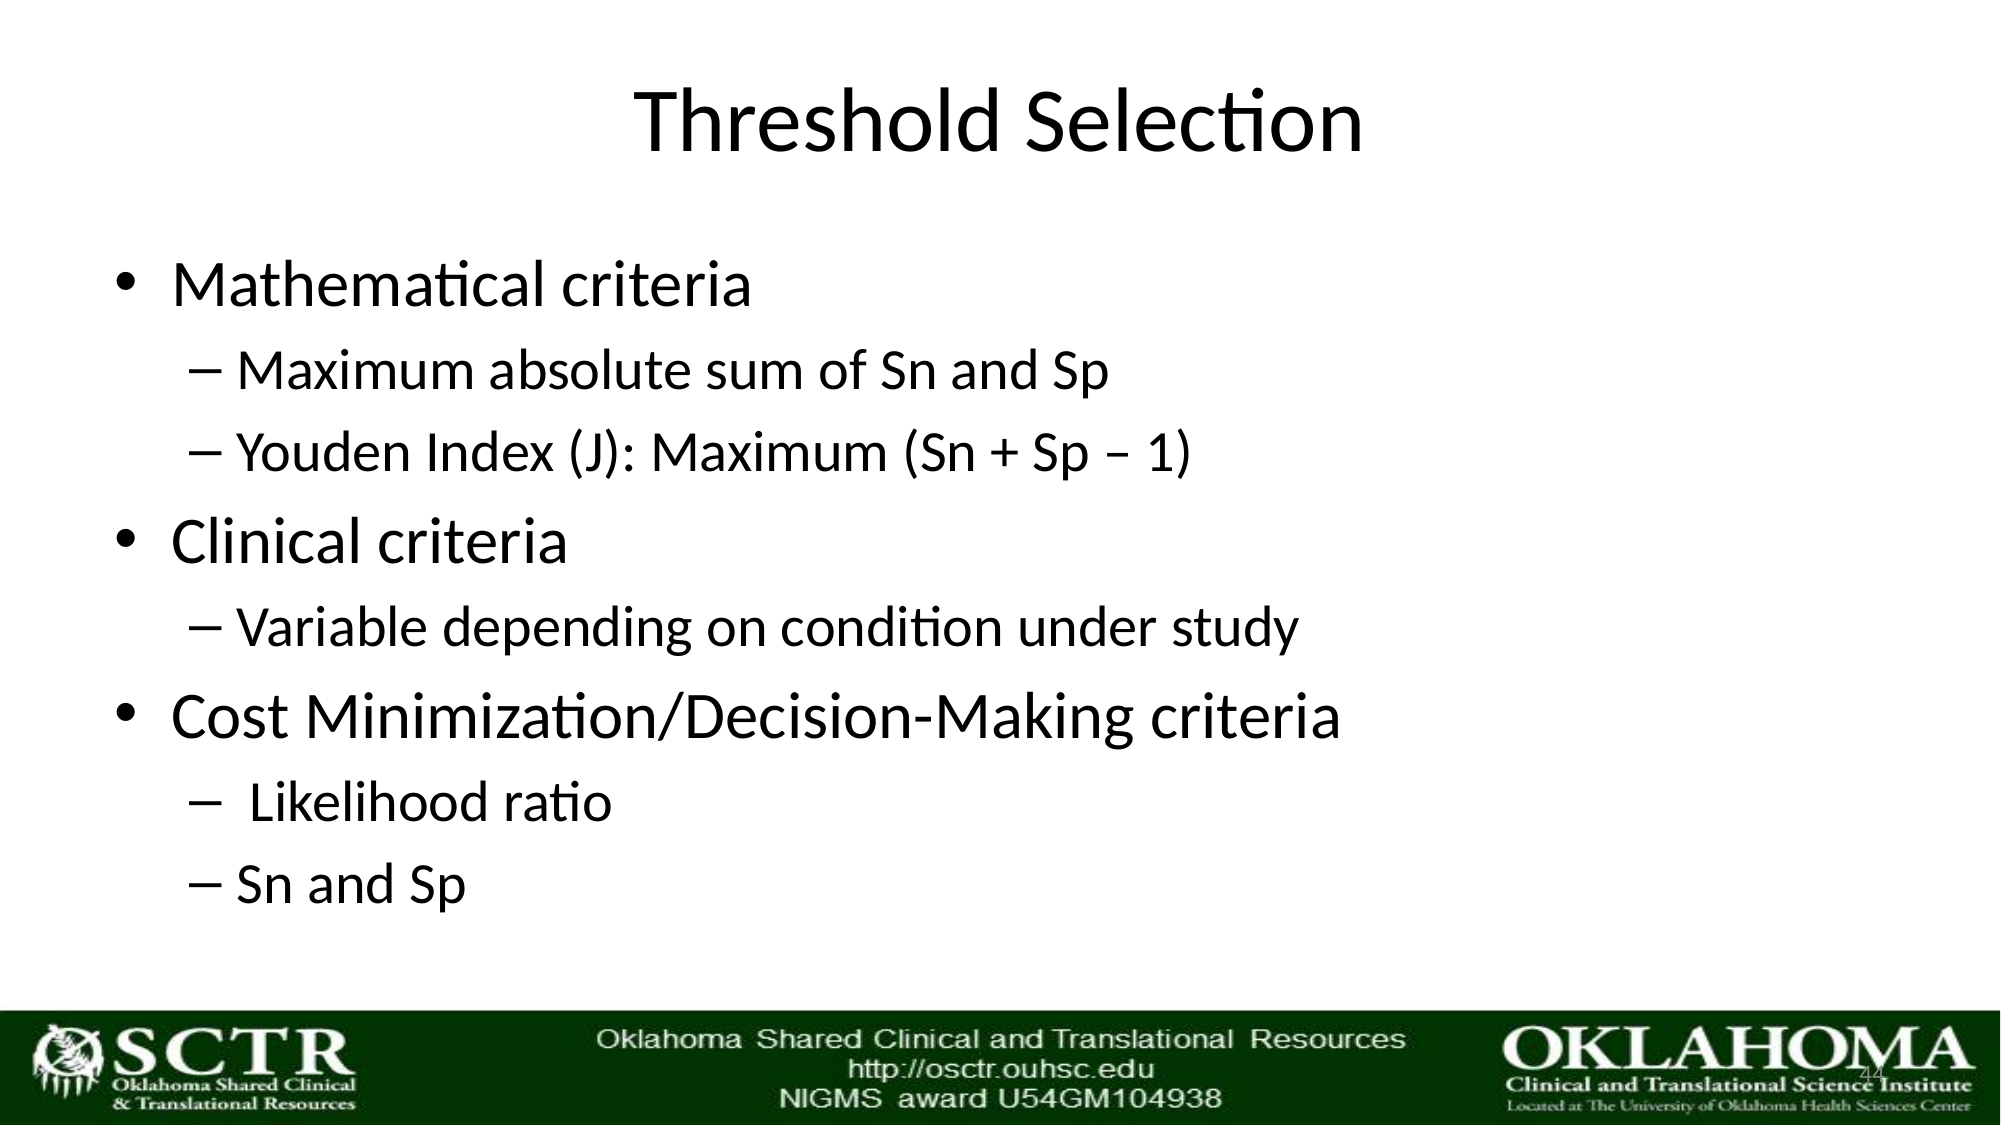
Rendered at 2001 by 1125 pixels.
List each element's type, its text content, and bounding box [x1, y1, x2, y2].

title Threshold Selection [99, 45, 1900, 185]
list Mathematical criteria Maximum absolute sum of Sn and Sp Youden Index (J): Maximum (Sn + Sp – 1) Clinical criteria Variable depending on condition under study Cost Minimization/Decision-Making criteria Likelihood ratio Sn and Sp [99, 232, 1900, 960]
slide_number 44 [1433, 1042, 1900, 1103]
picture [0, 0, 2001, 1125]
